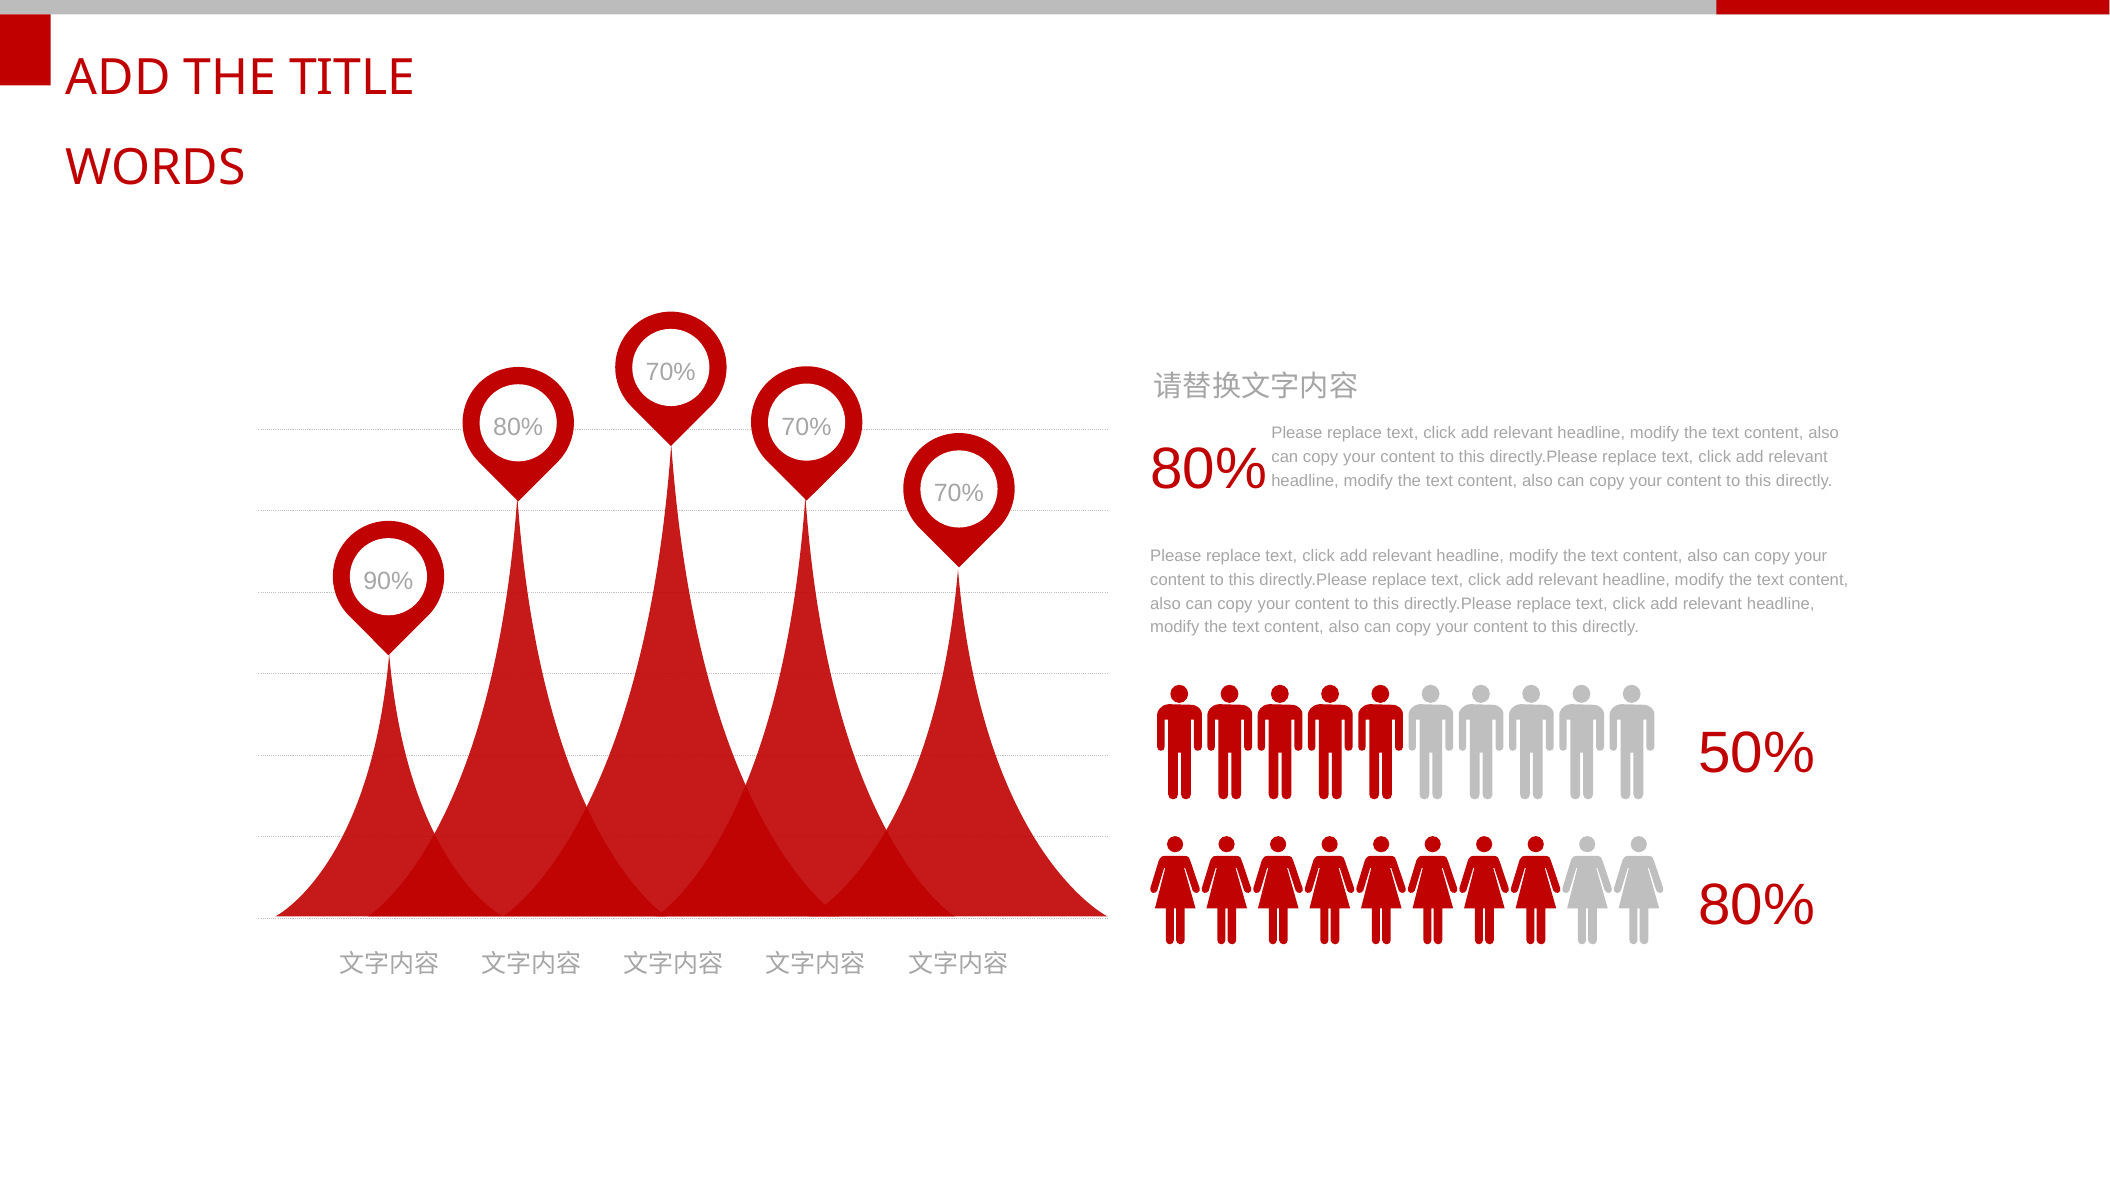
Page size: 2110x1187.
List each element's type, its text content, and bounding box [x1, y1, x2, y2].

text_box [750, 366, 863, 478]
text_box 文字内容 [765, 941, 866, 978]
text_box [903, 433, 1015, 545]
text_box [258, 429, 1108, 919]
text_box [332, 520, 445, 633]
text_box Please replace text, click add relevant headline, modify the text content, also can copy your content to this directly.Please replace text, click add relevant headline, modify the text content, also can copy your content to this directly. [1271, 417, 1850, 490]
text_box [615, 311, 727, 423]
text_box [1149, 836, 1664, 945]
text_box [462, 366, 574, 479]
text_box 请替换文字内容 [1153, 360, 1463, 403]
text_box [1157, 684, 1655, 800]
text_box 50% [1698, 700, 1816, 785]
text_box ADD THE TITLE WORDS [50, 7, 583, 202]
text_box 80% [1698, 852, 1816, 937]
text_box 80% [1150, 416, 1268, 501]
text_box 文字内容 [481, 941, 582, 978]
text_box Please replace text, click add relevant headline, modify the text content, also can copy your content to this directly.Please replace text, click add relevant headline, modify the text content, also can copy your content to this directly.Please replace text, click add relevant headline, modify the text content, also can copy your content to this directly. [1150, 540, 1850, 637]
text_box 文字内容 [339, 941, 440, 978]
text_box 文字内容 [907, 941, 1009, 978]
text_box 文字内容 [623, 941, 724, 978]
